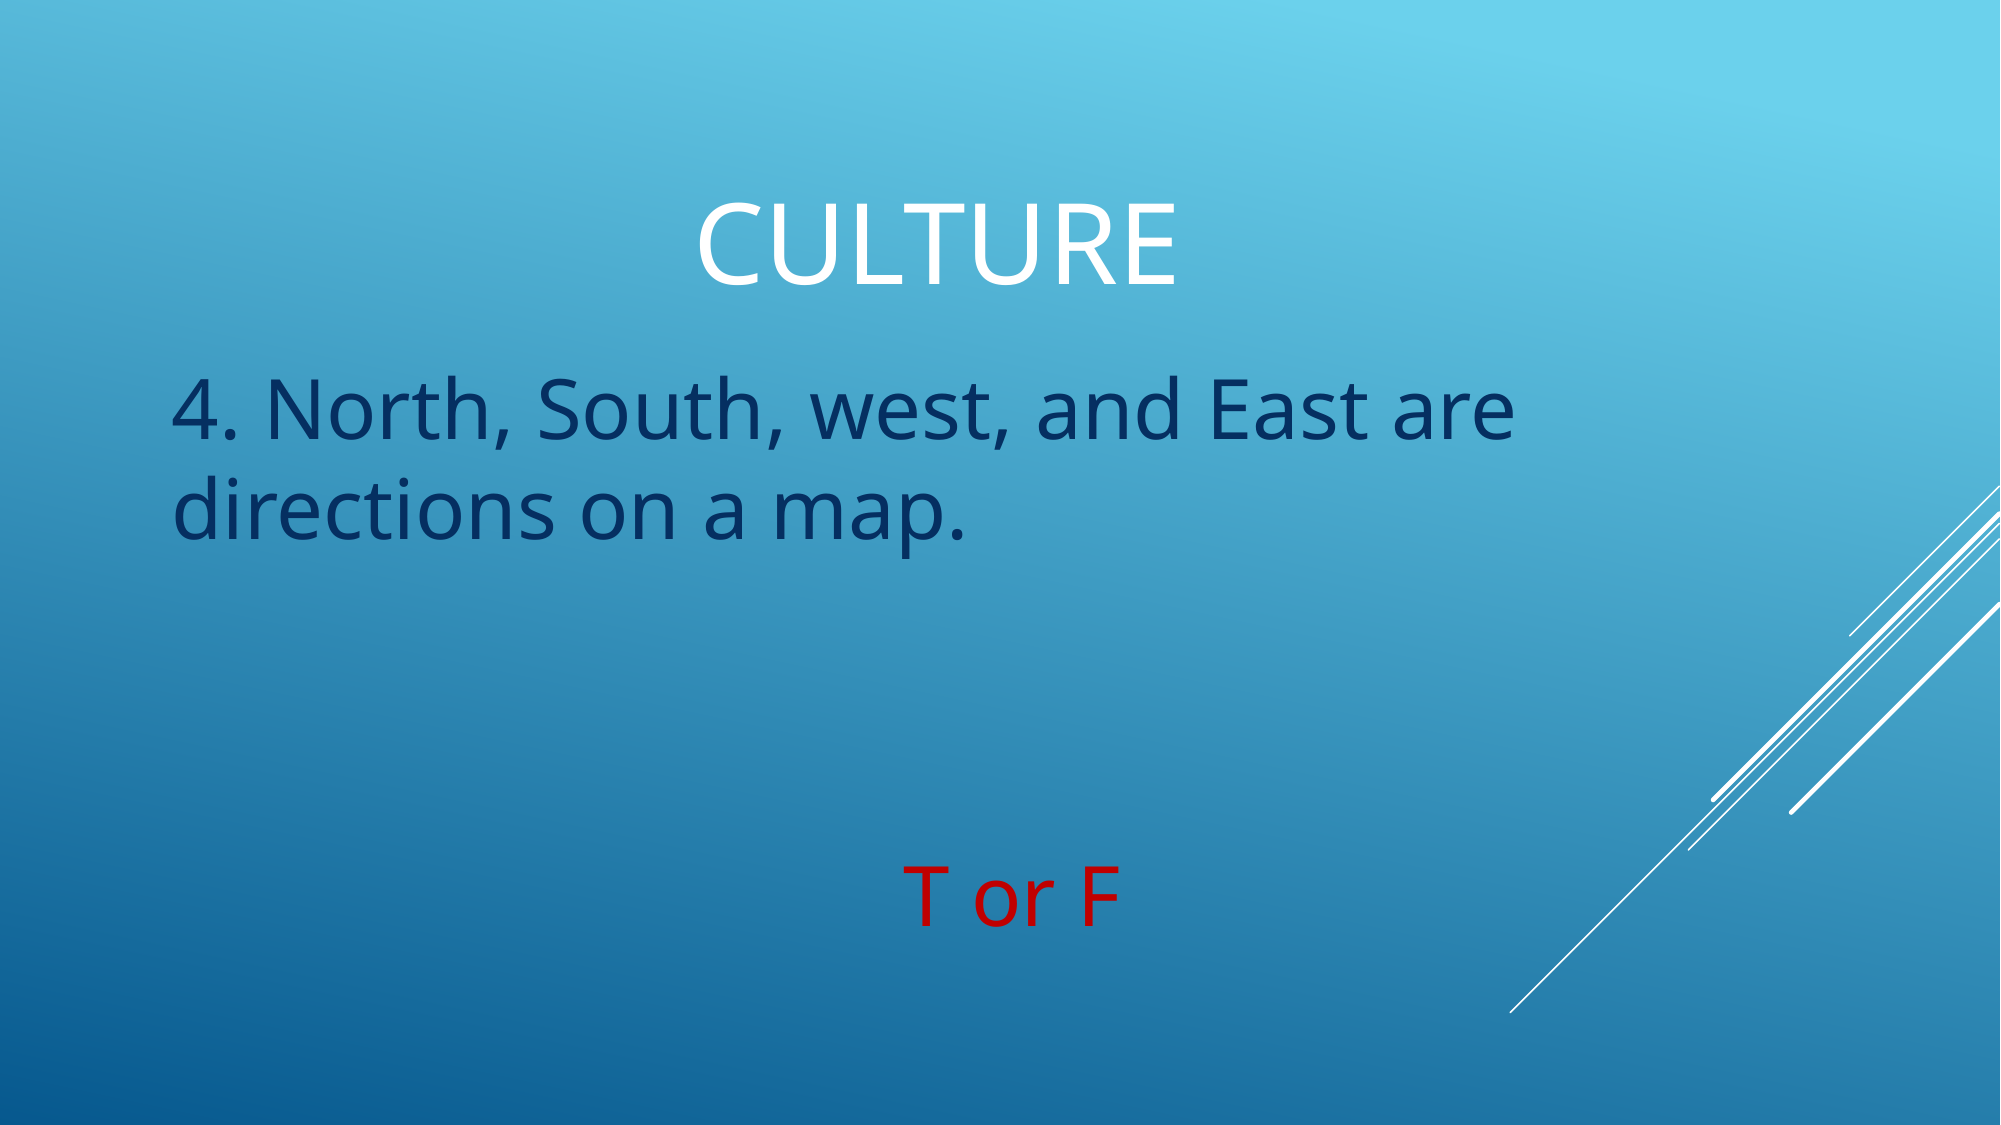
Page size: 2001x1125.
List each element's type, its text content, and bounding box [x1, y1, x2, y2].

title Culture [112, 112, 1763, 367]
list 4. North, South, west, and East are directions on a map. T or F [156, 348, 1869, 984]
